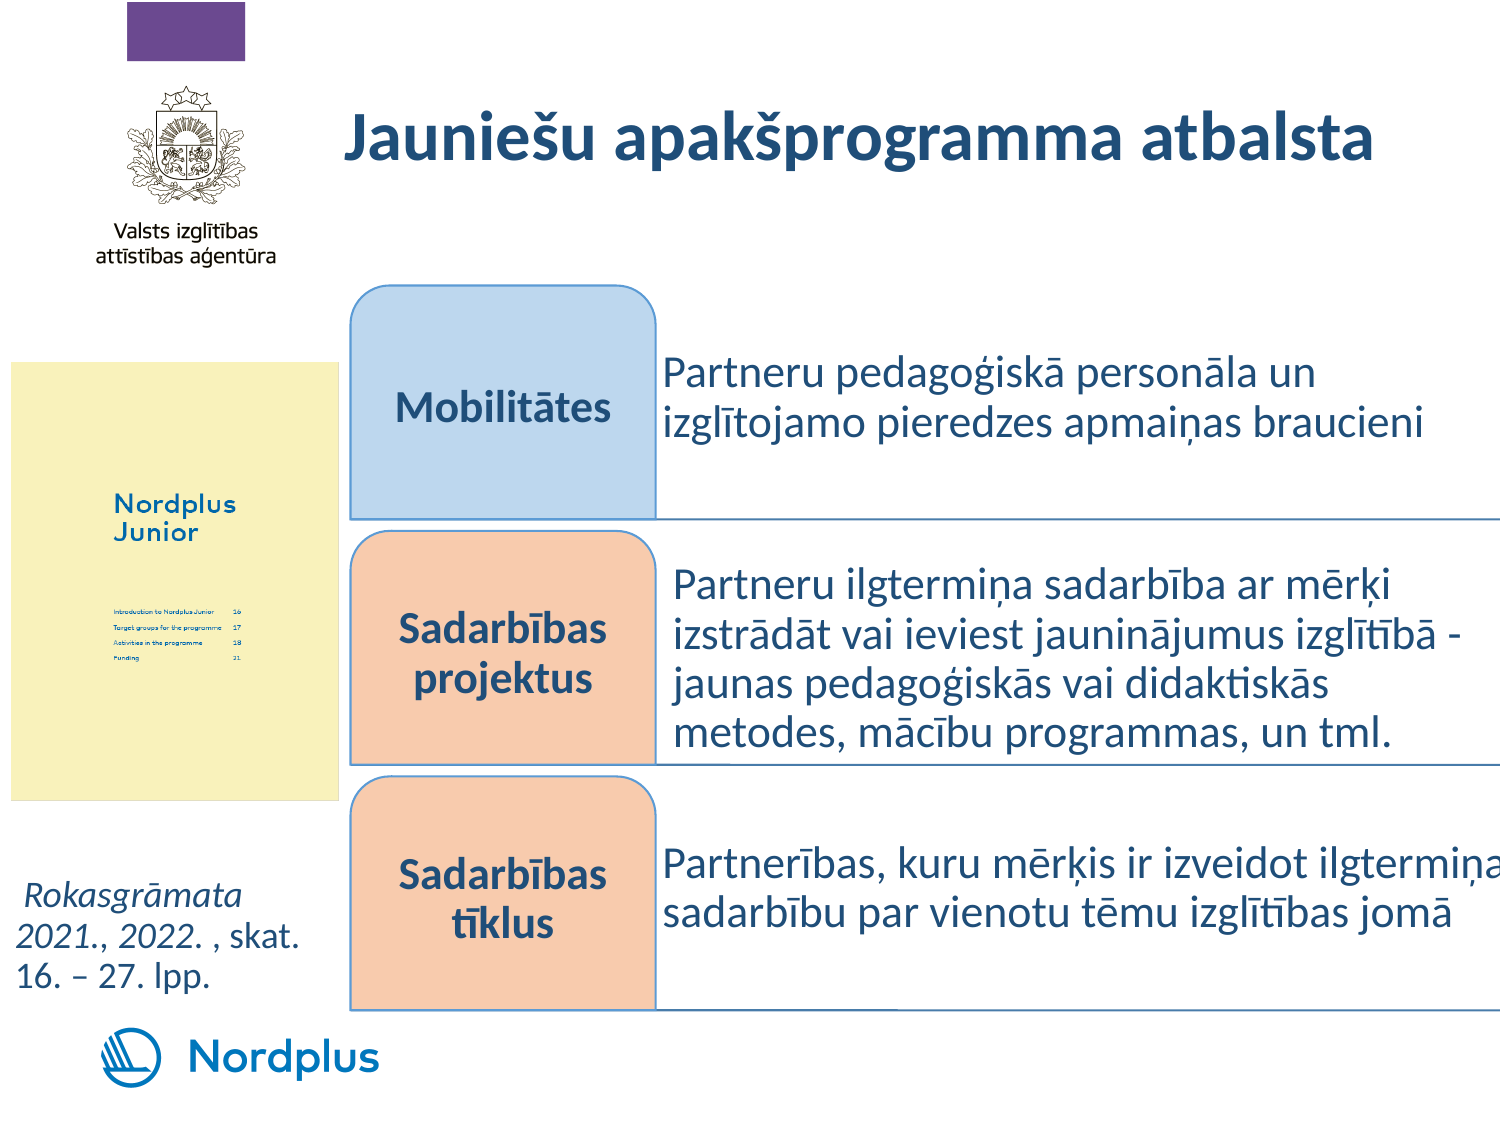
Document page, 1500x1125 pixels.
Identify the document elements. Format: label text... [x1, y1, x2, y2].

picture [0, 0, 1500, 1125]
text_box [350, 285, 1500, 1011]
title Jauniešu apakšprogramma atbalsta [324, 59, 1397, 215]
text_box Rokasgrāmata 2021., 2022. , skat. 16. – 27. lpp. [0, 868, 339, 1005]
